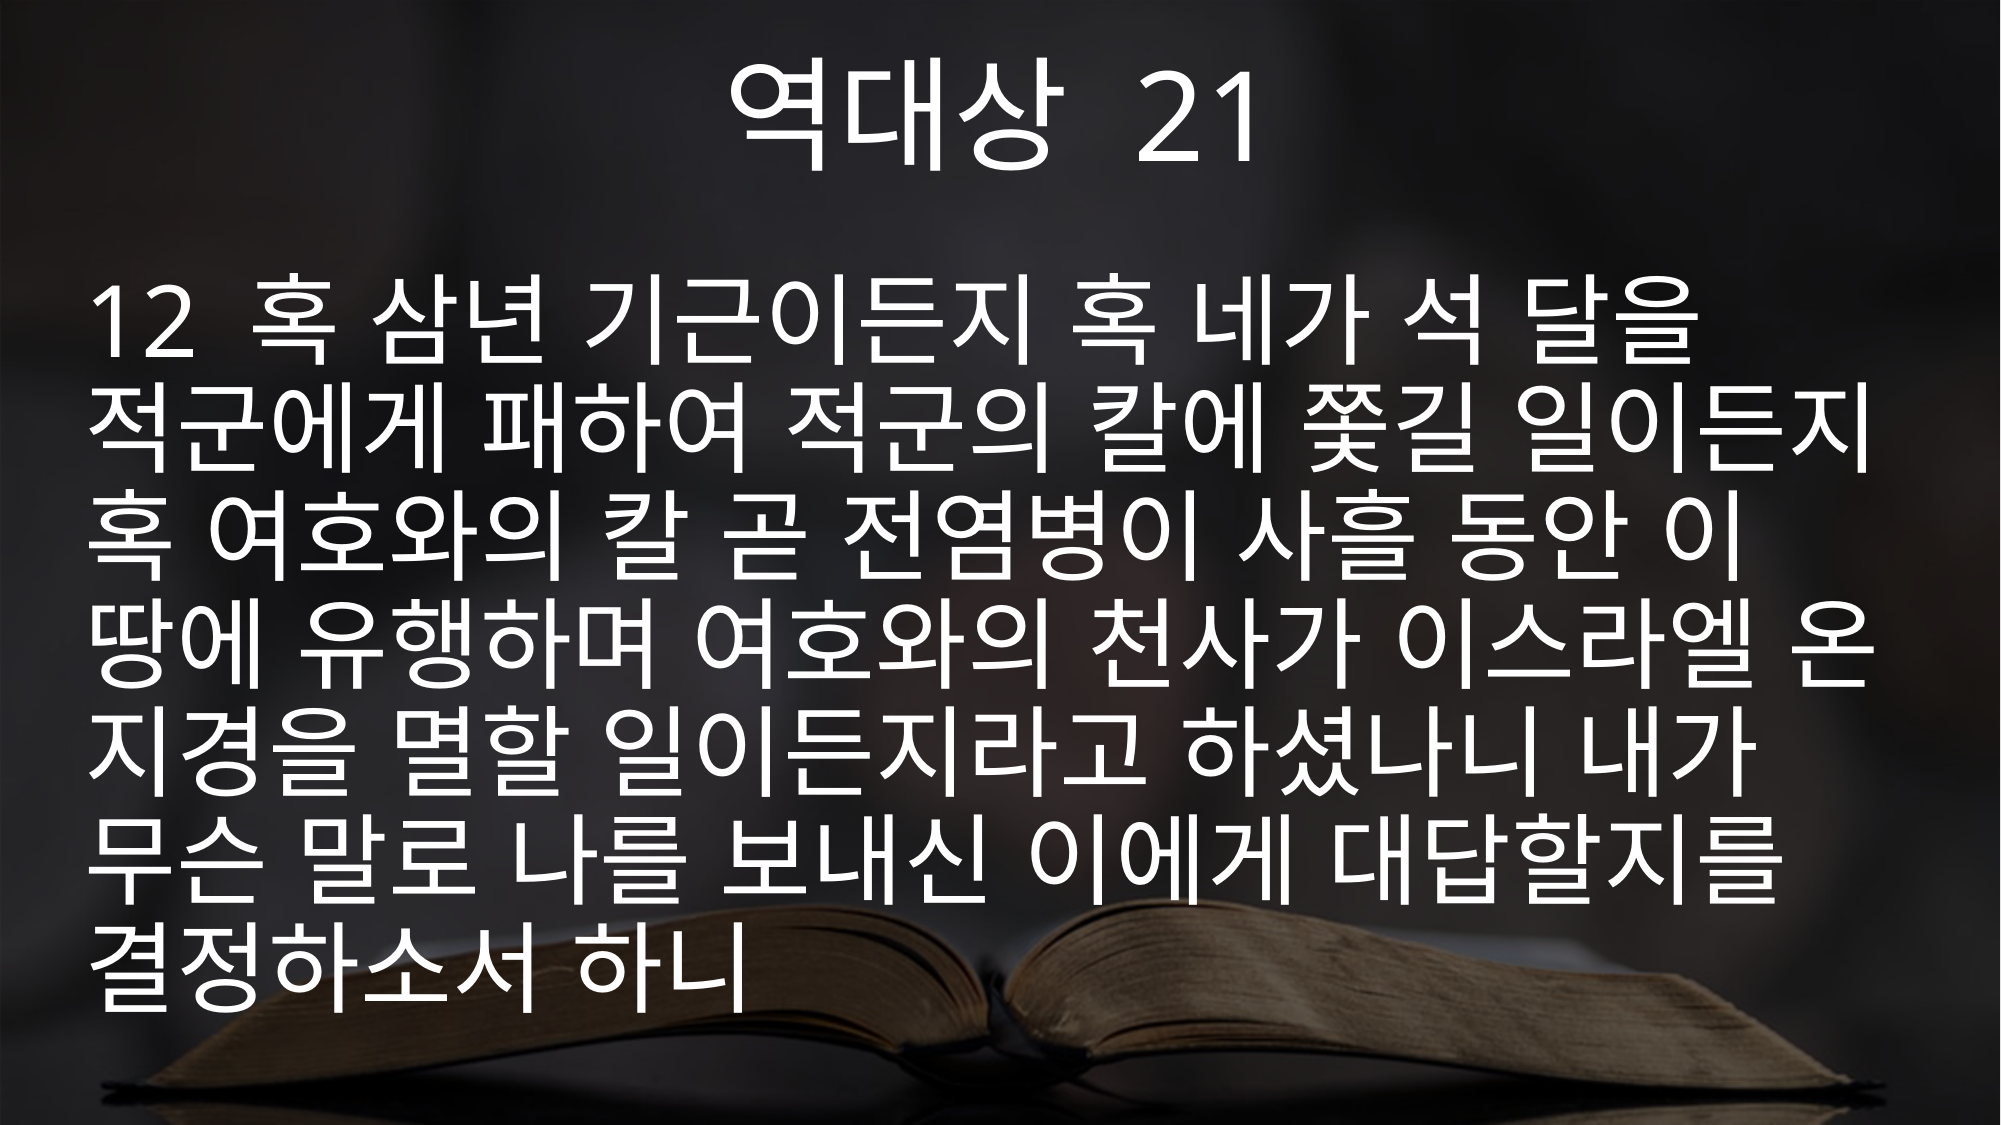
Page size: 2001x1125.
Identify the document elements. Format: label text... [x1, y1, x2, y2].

footer 역대상 21 [0, 32, 2000, 192]
picture [0, 0, 2001, 1125]
list 12 혹 삼년 기근이든지 혹 네가 석 달을 적군에게 패하여 적군의 칼에 쫓길 일이든지 혹 여호와의 칼 곧 전염병이 사흘 동안 이 땅에 유행하며 여호와의 천사가 이스라엘 온 지경을 멸할 일이든지라고 하셨나니 내가 무슨 말로 나를 보내신 이에게 대답할지를 결정하소서 하니 [69, 263, 1953, 423]
